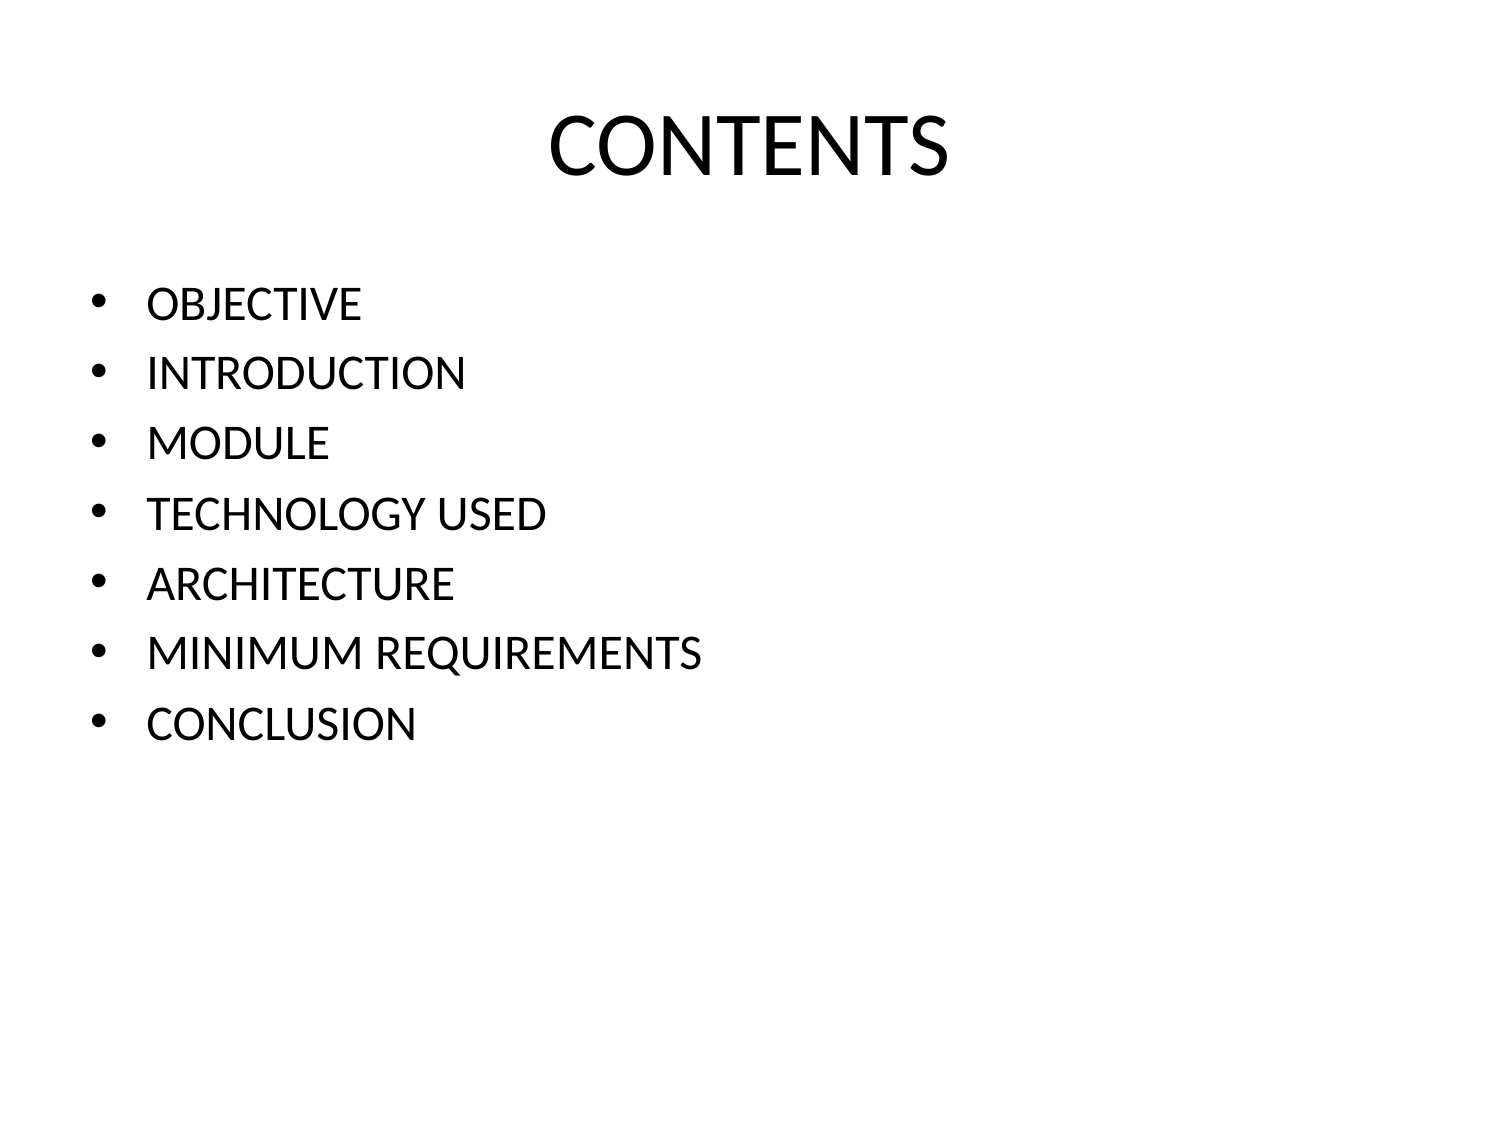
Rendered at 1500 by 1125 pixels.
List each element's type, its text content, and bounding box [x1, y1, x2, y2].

list OBJECTIVE INTRODUCTION MODULE TECHNOLOGY USED ARCHITECTURE MINIMUM REQUIREMENTS CONCLUSION [75, 262, 1425, 1005]
title CONTENTS [75, 45, 1425, 233]
